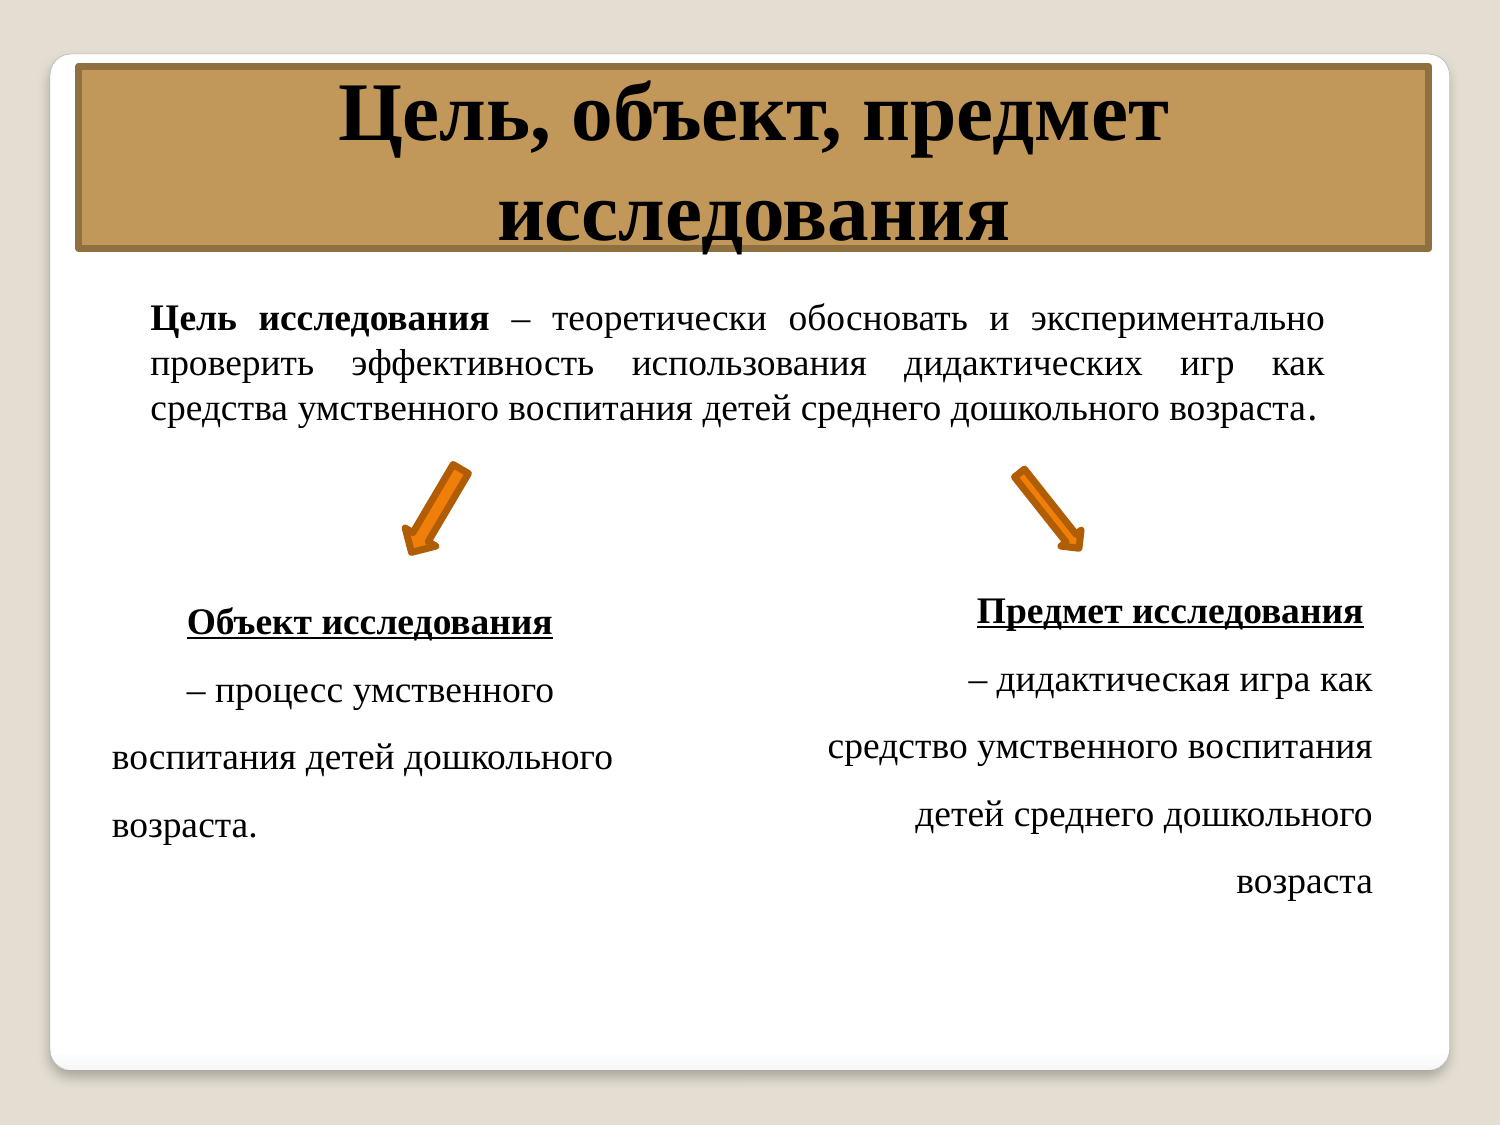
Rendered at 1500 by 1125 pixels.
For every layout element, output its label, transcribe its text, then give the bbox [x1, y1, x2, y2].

text_box Предмет исследования – дидактическая игра как средство умственного воспитания детей среднего дошкольного возраста [761, 556, 1388, 909]
text_box [401, 461, 472, 556]
text_box [1011, 465, 1085, 552]
text_box Цель, объект, предмет исследования [75, 63, 1432, 252]
text_box Цель исследования – теоретически обосновать и экспериментально проверить эффективность использования дидактических игр как средства умственного воспитания детей среднего дошкольного возраста. [135, 285, 1341, 436]
text_box Объект исследования – процесс умственного воспитания детей дошкольного возраста. [97, 567, 756, 852]
